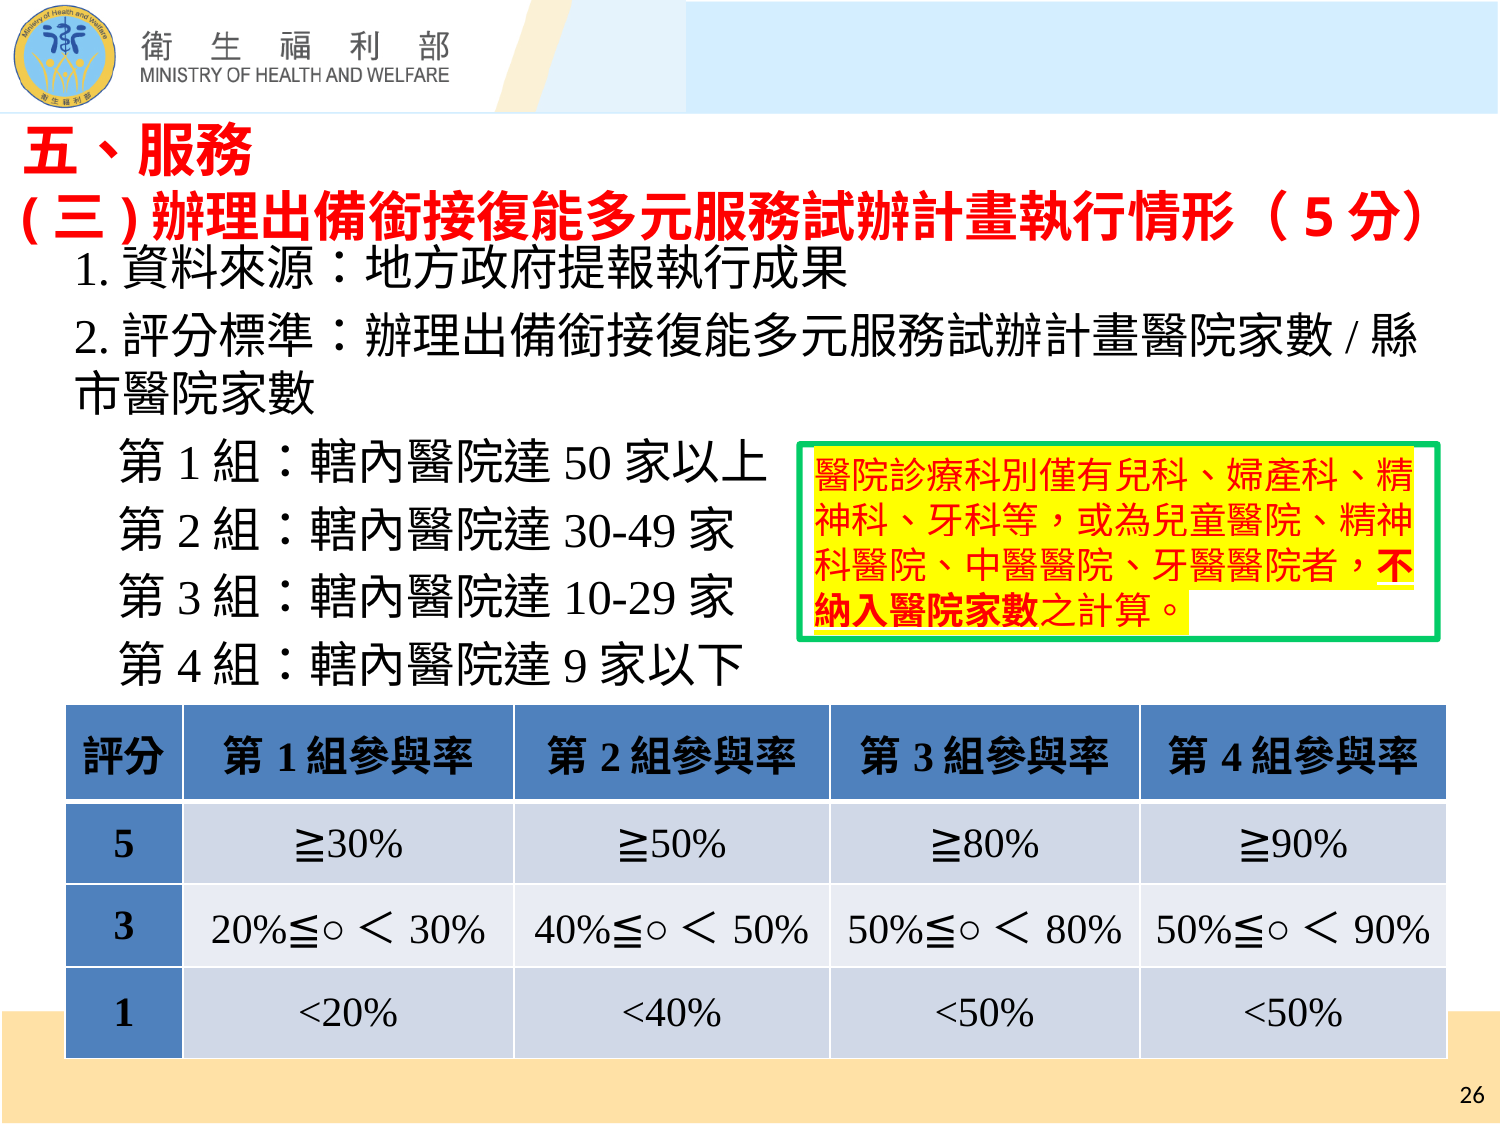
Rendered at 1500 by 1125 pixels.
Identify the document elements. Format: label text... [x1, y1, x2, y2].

table_cell 3 [66, 885, 182, 966]
text_box 醫院診療科別僅有兒科、婦產科、精神科、牙科等，或為兒童醫院、精神科醫院、中醫醫院、牙醫醫院者，不納入醫院家數之計算。 [799, 444, 1438, 640]
list 1.資料來源：地方政府提報執行成果 2.評分標準：辦理出備銜接復能多元服務試辦計畫醫院家數/縣 市醫院家數 第1組：轄內醫院達50家以上 第2組：轄內醫院達30-49家 第3組：轄內醫院達10-29家 第4組：轄內醫院達9家以下 [41, 229, 1500, 705]
table_cell ≧80% [831, 804, 1139, 883]
table_cell <50% [831, 968, 1139, 1058]
table_header 第2組參與率 [515, 705, 829, 799]
table_cell <40% [515, 968, 829, 1058]
table_header 第3組參與率 [831, 705, 1139, 799]
table_cell 5 [66, 804, 182, 883]
table_header 第1組參與率 [184, 705, 513, 799]
table_cell 50%≦○＜90% [1141, 885, 1446, 966]
table_header 第4組參與率 [1141, 705, 1446, 799]
table_header 評分 [66, 705, 182, 799]
title 五、服務 (三)辦理出備銜接復能多元服務試辦計畫執行情形（5分） [6, 127, 1500, 303]
table_cell 1 [66, 968, 182, 1058]
table_cell 50%≦○＜80% [831, 885, 1139, 966]
slide_number 26 [1374, 1063, 1500, 1124]
table_cell <20% [184, 968, 513, 1058]
table_cell ≧30% [184, 804, 513, 883]
table_cell 40%≦○＜50% [515, 885, 829, 966]
table_cell <50% [1141, 968, 1446, 1058]
picture [0, 0, 686, 112]
table_cell 20%≦○＜30% [184, 885, 513, 966]
table_cell ≧90% [1141, 804, 1446, 883]
table_cell ≧50% [515, 804, 829, 883]
